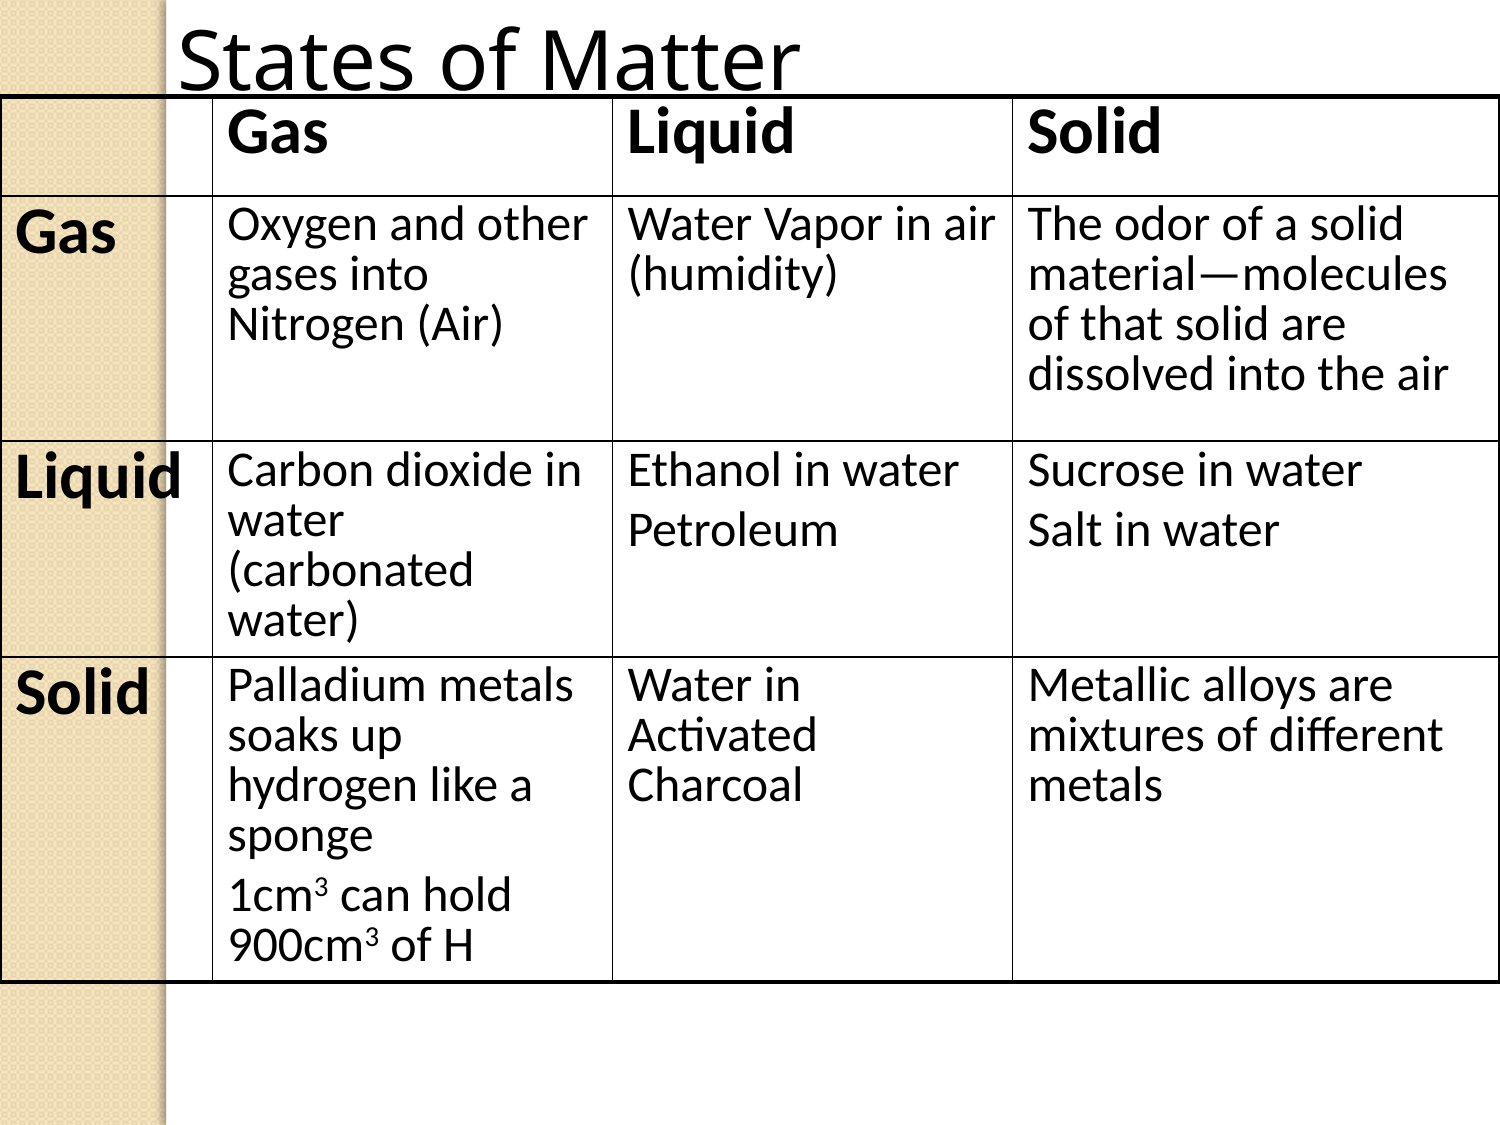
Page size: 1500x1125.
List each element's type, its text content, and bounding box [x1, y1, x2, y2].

table_cell Oxygen and other gases into Nitrogen (Air) [213, 197, 612, 440]
table_header Solid [1013, 99, 1498, 195]
table_cell Water Vapor in air (humidity) [613, 197, 1012, 440]
table_cell Solid [2, 658, 212, 980]
table_header [2, 99, 212, 195]
text_box States of Matter [162, 0, 818, 115]
table_cell Palladium metals soaks up hydrogen like a sponge 1cm3 can hold 900cm3 of H [213, 658, 612, 980]
table_cell Metallic alloys are mixtures of different metals [1013, 658, 1498, 980]
table_cell Carbon dioxide in water (carbonated water) [213, 442, 612, 656]
table_cell Water in Activated Charcoal [613, 658, 1012, 980]
table_header Liquid [613, 99, 1012, 195]
table_cell Liquid [2, 442, 212, 656]
table_cell Ethanol in water Petroleum [613, 442, 1012, 656]
table_header Gas [213, 115, 612, 195]
table_cell The odor of a solid material—molecules of that solid are dissolved into the air [1013, 197, 1498, 440]
table_cell Gas [2, 197, 212, 440]
table_cell Sucrose in water Salt in water [1013, 442, 1498, 656]
